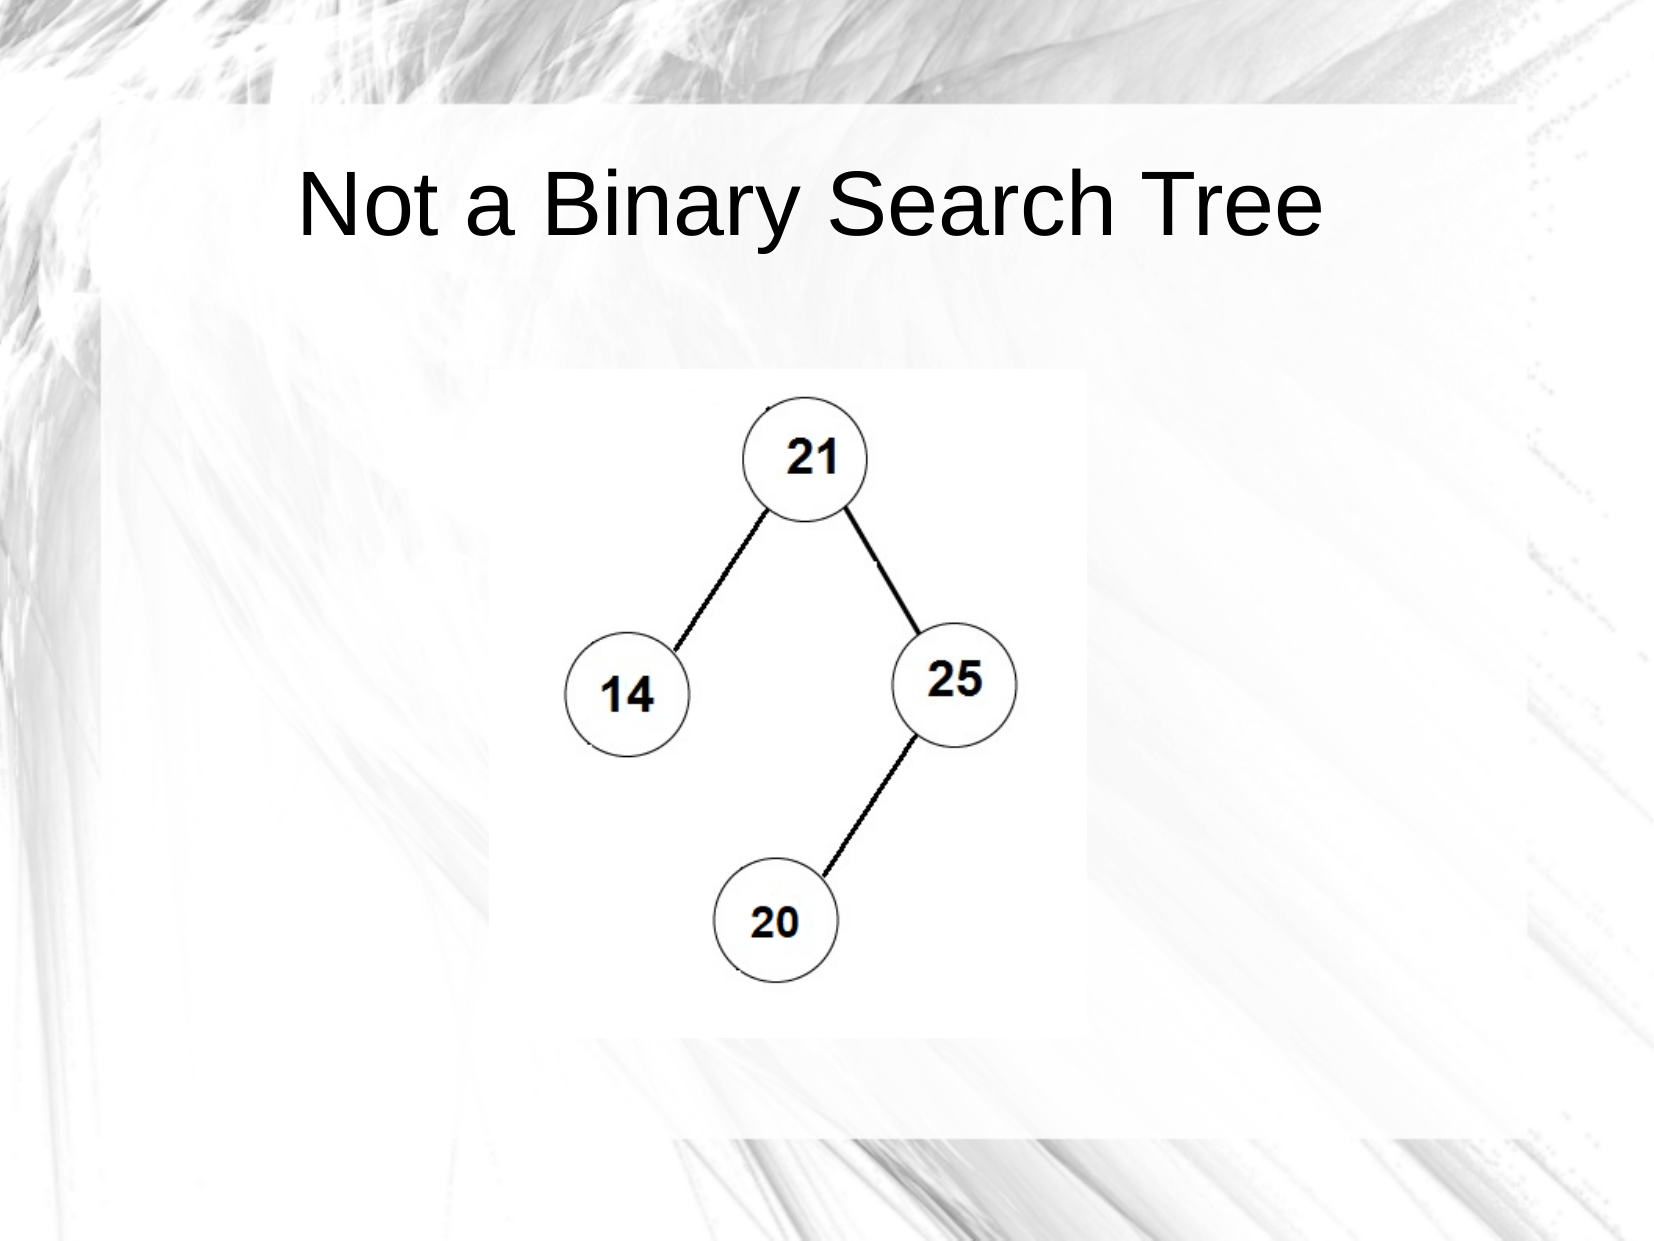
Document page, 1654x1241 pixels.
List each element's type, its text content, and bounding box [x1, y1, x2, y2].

title Not a Binary Search Tree [118, 93, 1506, 299]
picture [0, 0, 1654, 1241]
